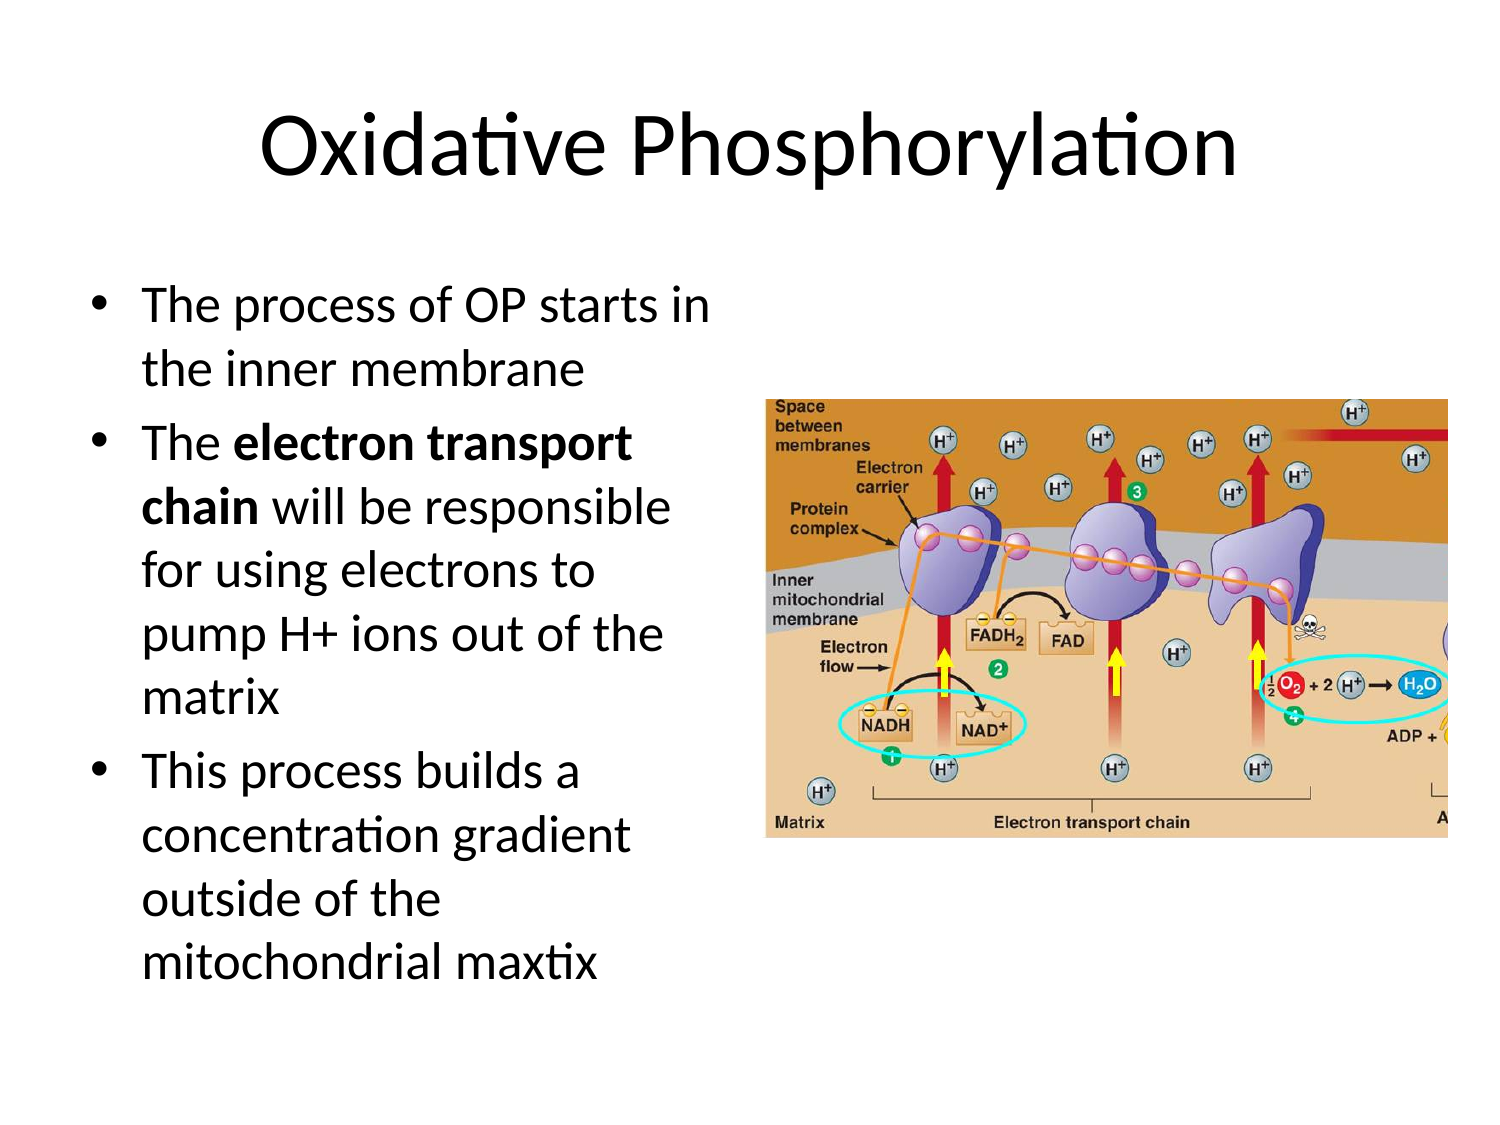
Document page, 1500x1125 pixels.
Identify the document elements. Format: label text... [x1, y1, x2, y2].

picture [762, 399, 1449, 838]
title Oxidative Phosphorylation [75, 45, 1425, 233]
list The process of OP starts in the inner membrane The electron transport chain will be responsible for using electrons to pump H+ ions out of the matrix This process builds a concentration gradient outside of the mitochondrial maxtix [75, 262, 738, 1005]
